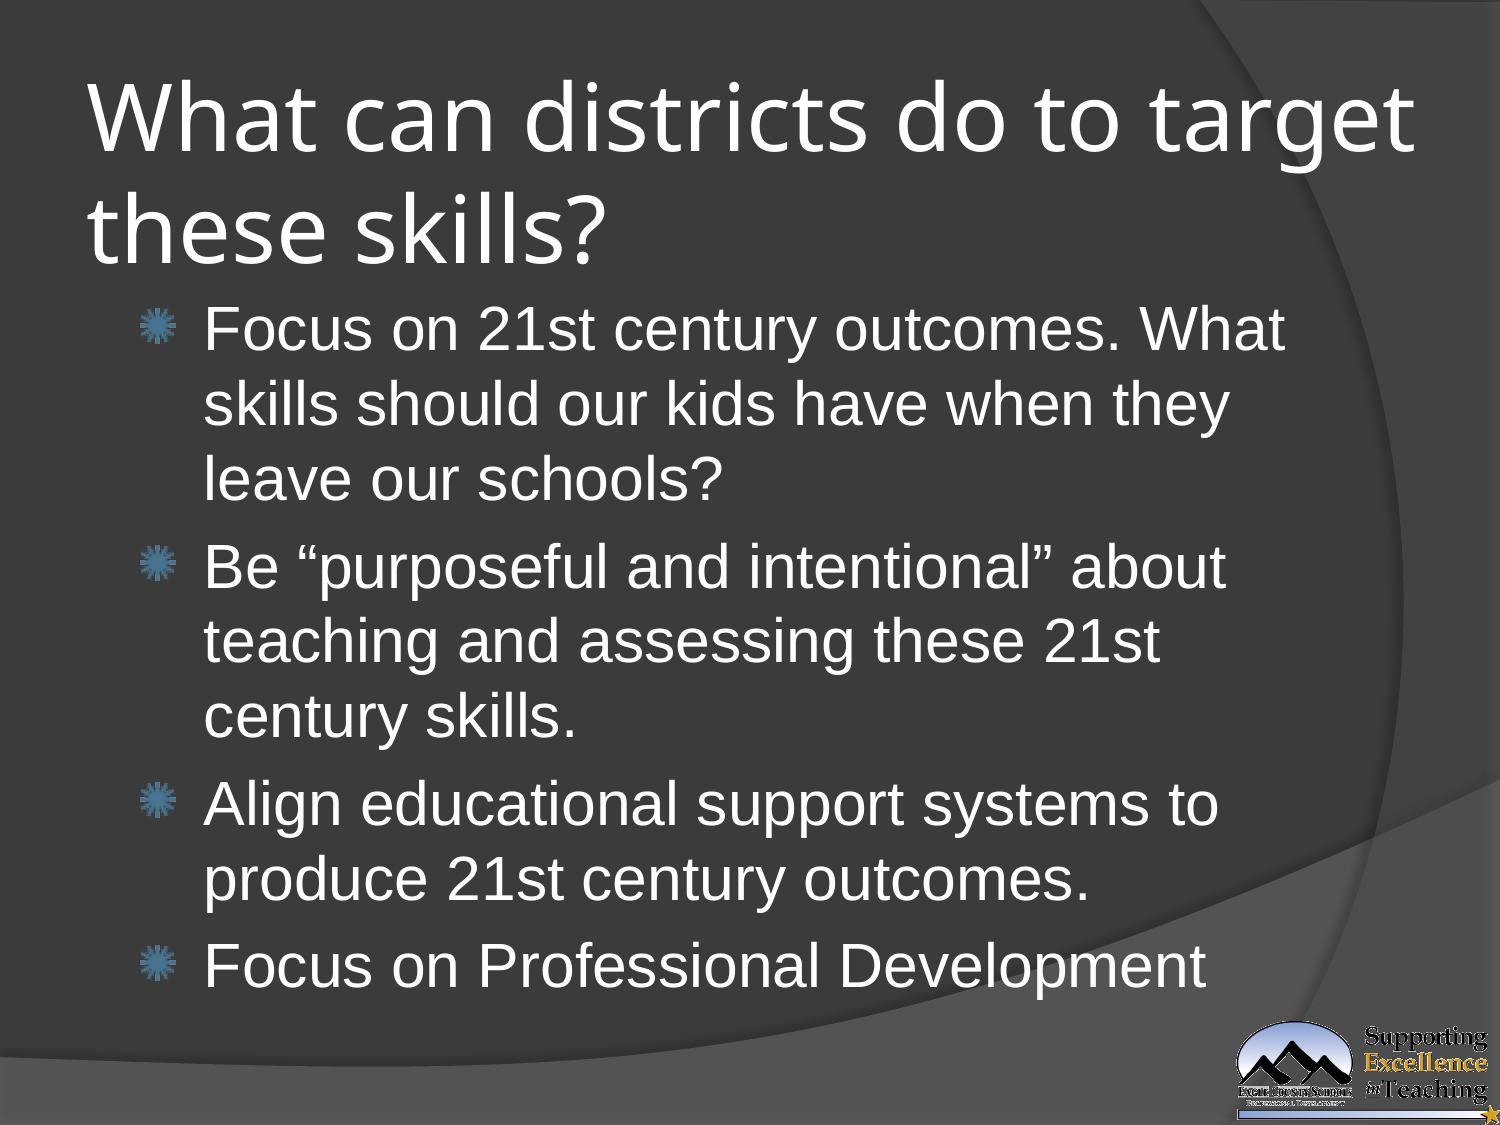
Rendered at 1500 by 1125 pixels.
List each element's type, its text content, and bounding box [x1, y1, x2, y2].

list Focus on 21st century outcomes. What skills should our kids have when they leave our schools? Be “purposeful and intentional” about teaching and assessing these 21st century skills. Align educational support systems to produce 21st century outcomes. Focus on Professional Development [120, 280, 1380, 1033]
title What can districts do to target these skills? [32, 29, 1470, 311]
picture [140, 782, 176, 818]
picture [140, 545, 176, 581]
picture [140, 308, 176, 344]
picture [1236, 1020, 1500, 1125]
picture [140, 945, 176, 981]
